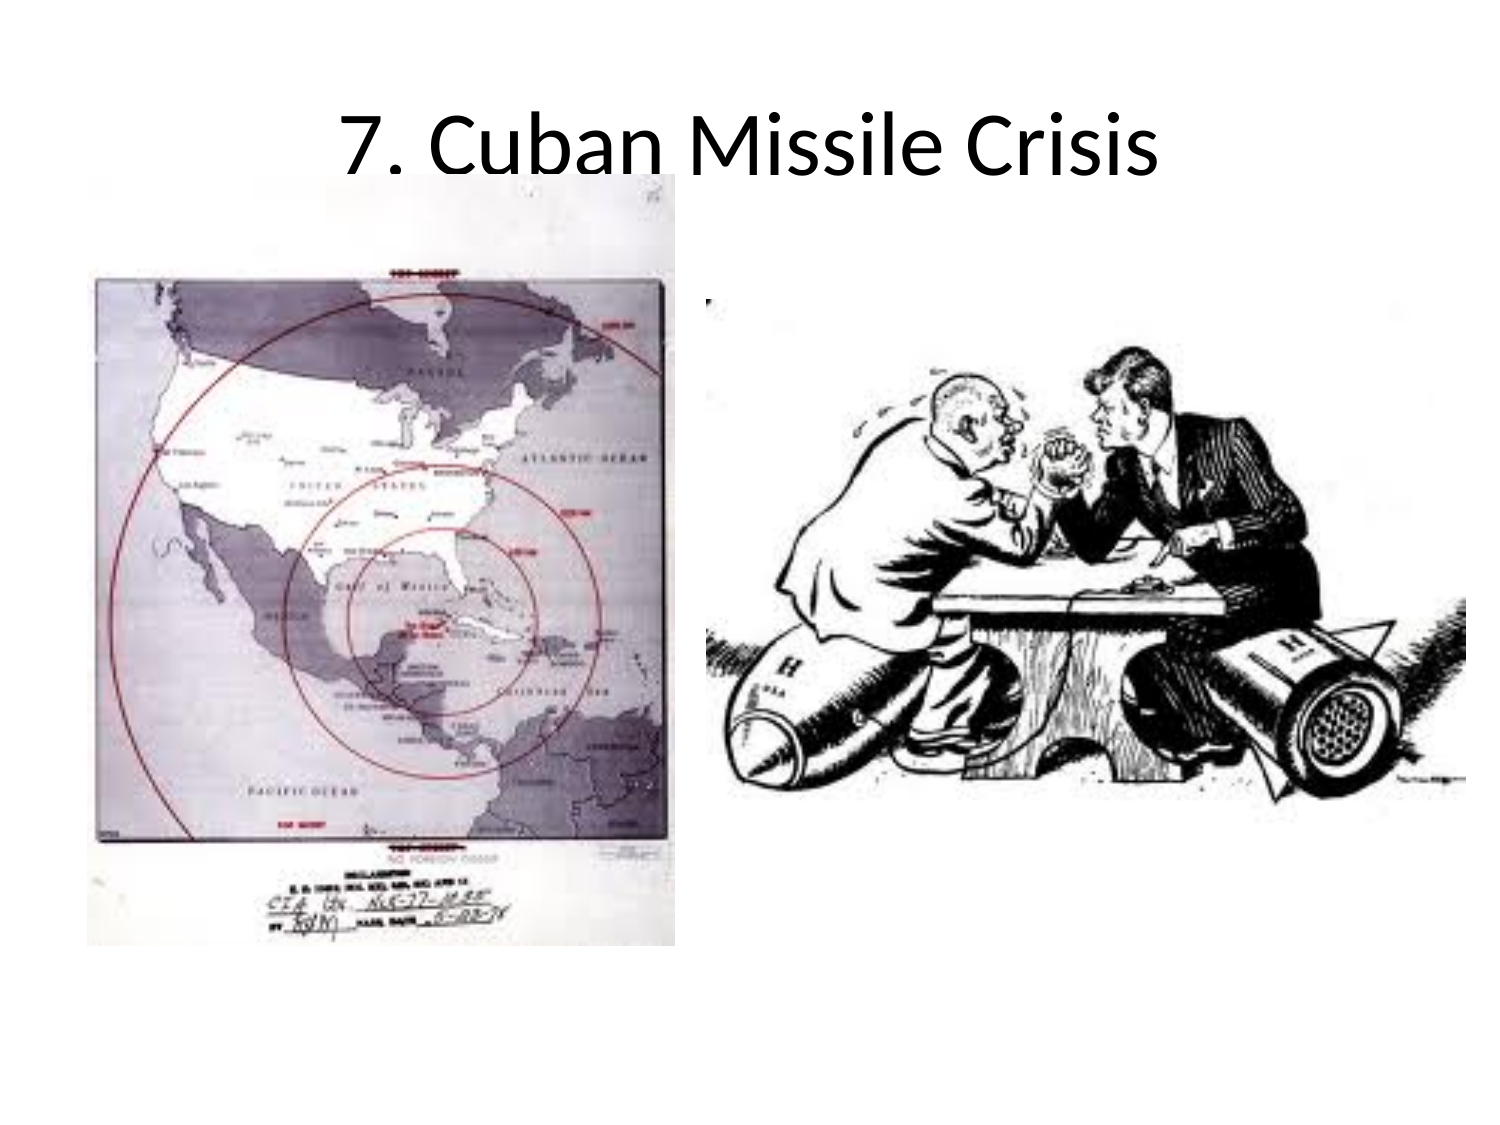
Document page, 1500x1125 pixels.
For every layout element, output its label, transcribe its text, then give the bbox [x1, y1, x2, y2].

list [87, 174, 676, 946]
title 7. Cuban Missile Crisis [75, 45, 1425, 233]
picture [706, 299, 1467, 838]
